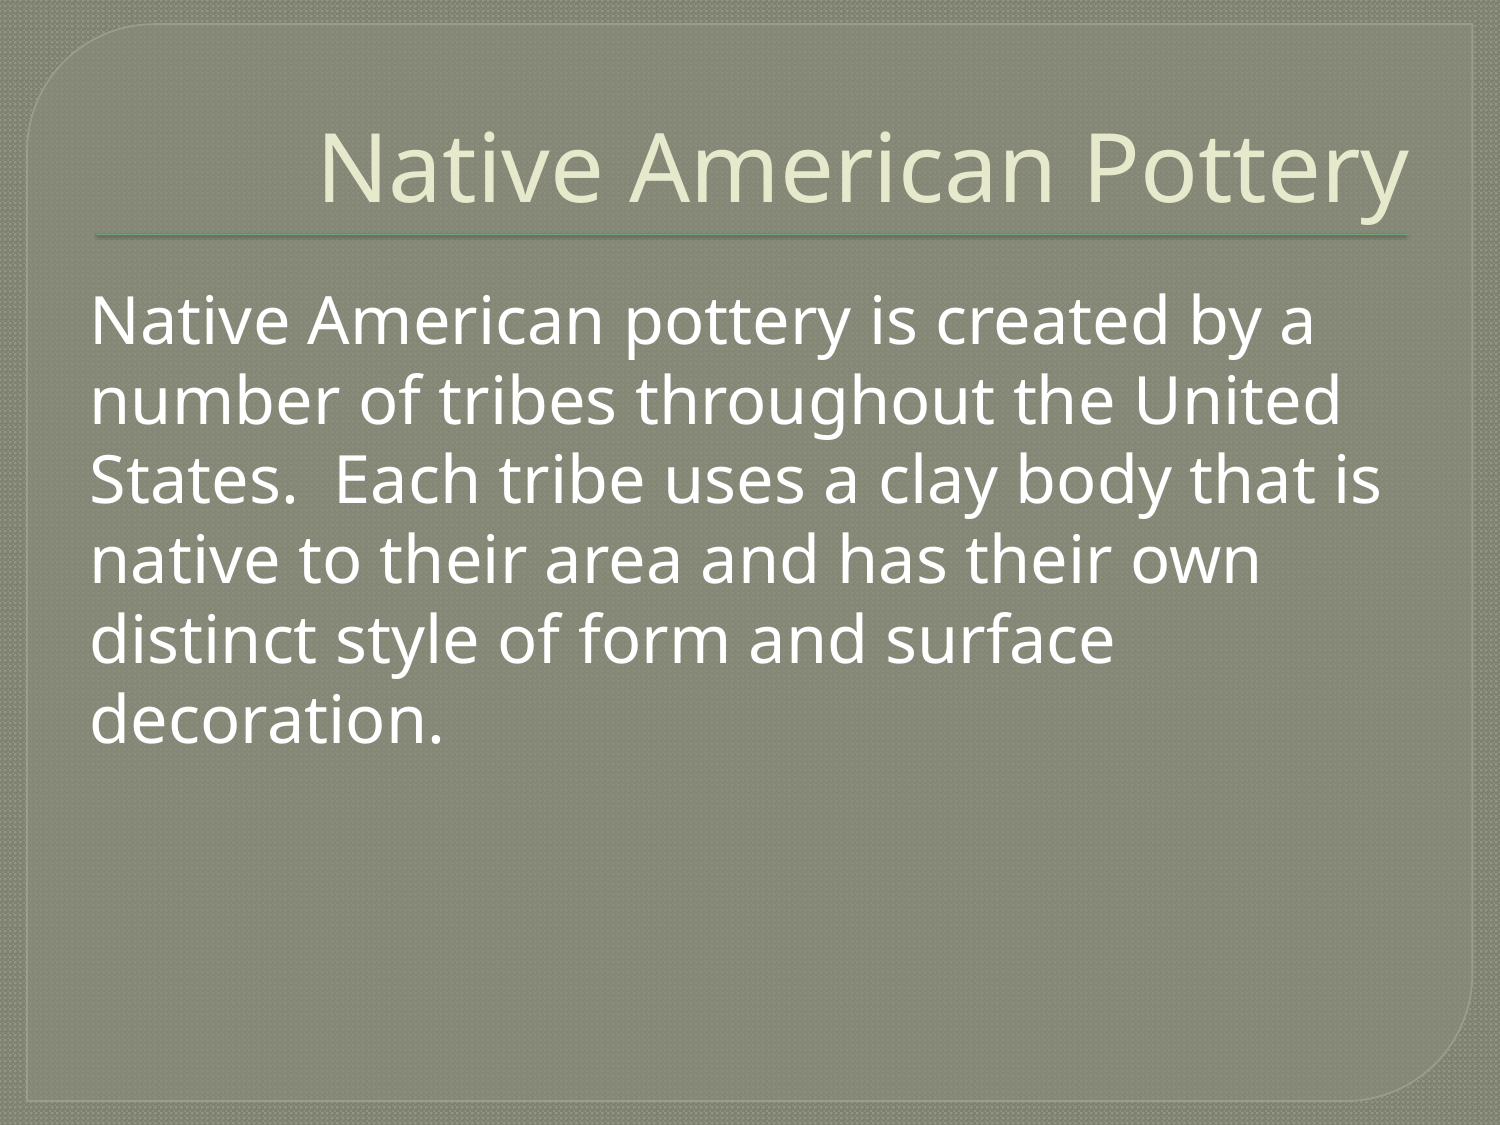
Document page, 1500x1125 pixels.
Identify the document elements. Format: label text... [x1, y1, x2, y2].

list Native American pottery is created by a number of tribes throughout the United States. Each tribe uses a clay body that is native to their area and has their own distinct style of form and surface decoration. [75, 270, 1425, 1013]
title Native American Pottery [75, 41, 1425, 230]
